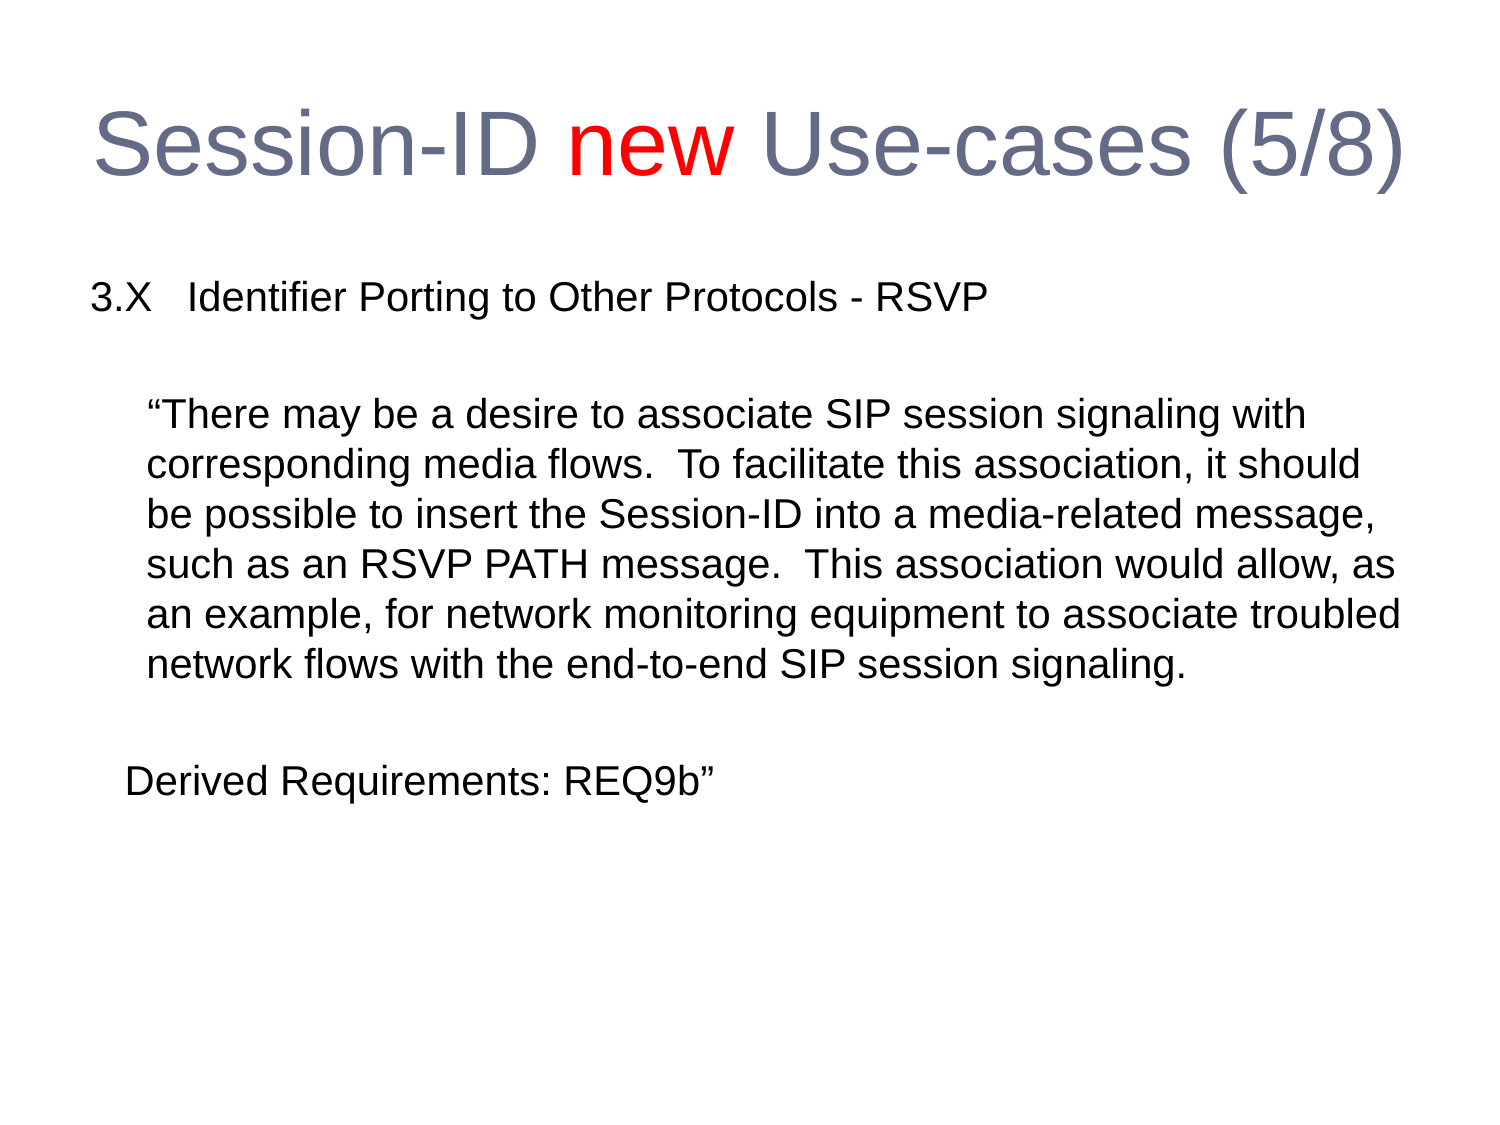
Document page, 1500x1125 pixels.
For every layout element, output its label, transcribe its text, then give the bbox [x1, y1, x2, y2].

list 3.X Identifier Porting to Other Protocols - RSVP “There may be a desire to associate SIP session signaling with corresponding media flows. To facilitate this association, it should be possible to insert the Session-ID into a media-related message, such as an RSVP PATH message. This association would allow, as an example, for network monitoring equipment to associate troubled network flows with the end-to-end SIP session signaling. Derived Requirements: REQ9b” [74, 262, 1426, 1006]
title Session-ID new Use-cases (5/8) [74, 44, 1426, 233]
